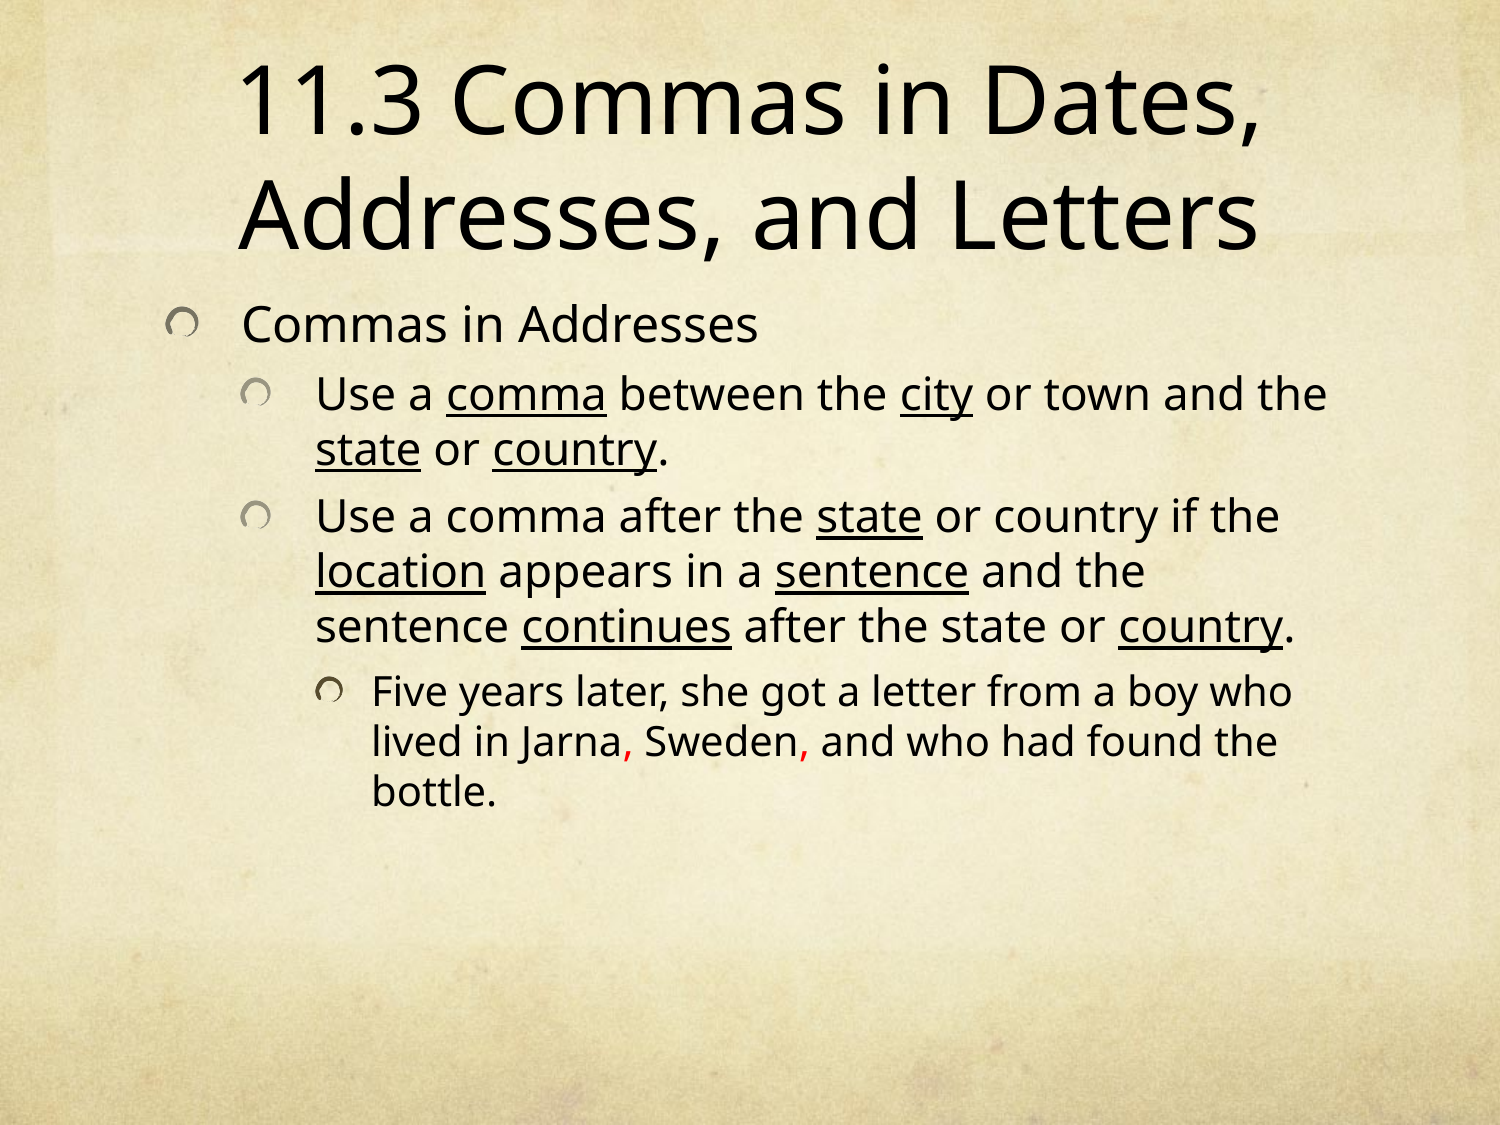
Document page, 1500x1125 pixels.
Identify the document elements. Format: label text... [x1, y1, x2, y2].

title 11.3 Commas in Dates, Addresses, and Letters [150, 82, 1350, 225]
picture [0, 0, 1500, 1125]
list Commas in Addresses Use a comma between the city or town and the state or country. Use a comma after the state or country if the location appears in a sentence and the sentence continues after the state or country. Five years later, she got a letter from a boy who lived in Jarna, Sweden, and who had found the bottle. [150, 284, 1350, 950]
